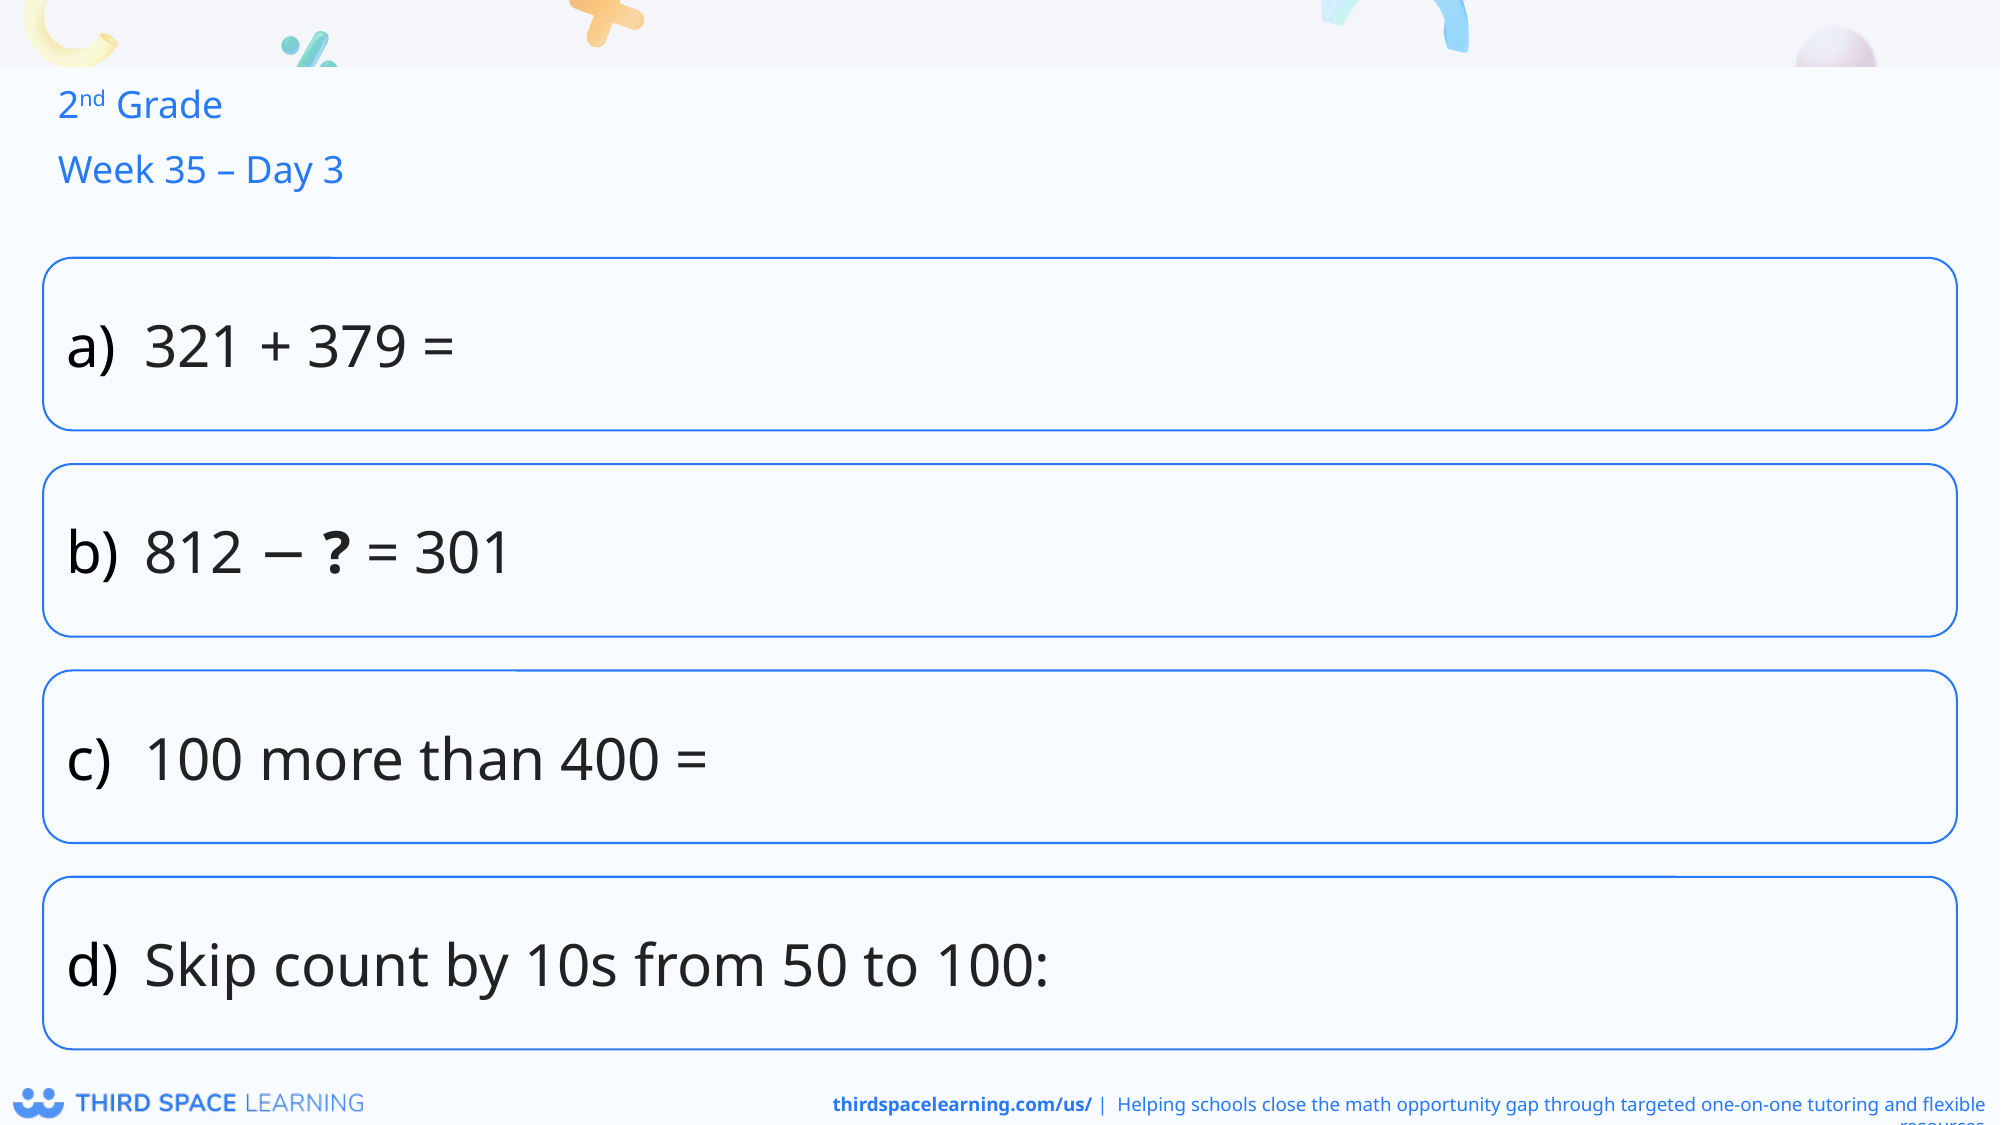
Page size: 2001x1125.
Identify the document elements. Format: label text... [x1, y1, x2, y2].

text_box 2nd Grade Week 35 – Day 3 [43, 73, 509, 212]
list 321 + 379 = [129, 272, 1939, 416]
list 100 more than 400 = [129, 684, 1939, 829]
list 812 − ? = 301 [129, 478, 1939, 623]
list Skip count by 10s from 50 to 100: [129, 891, 1939, 1035]
picture [13, 1088, 365, 1119]
picture [0, 0, 2000, 67]
